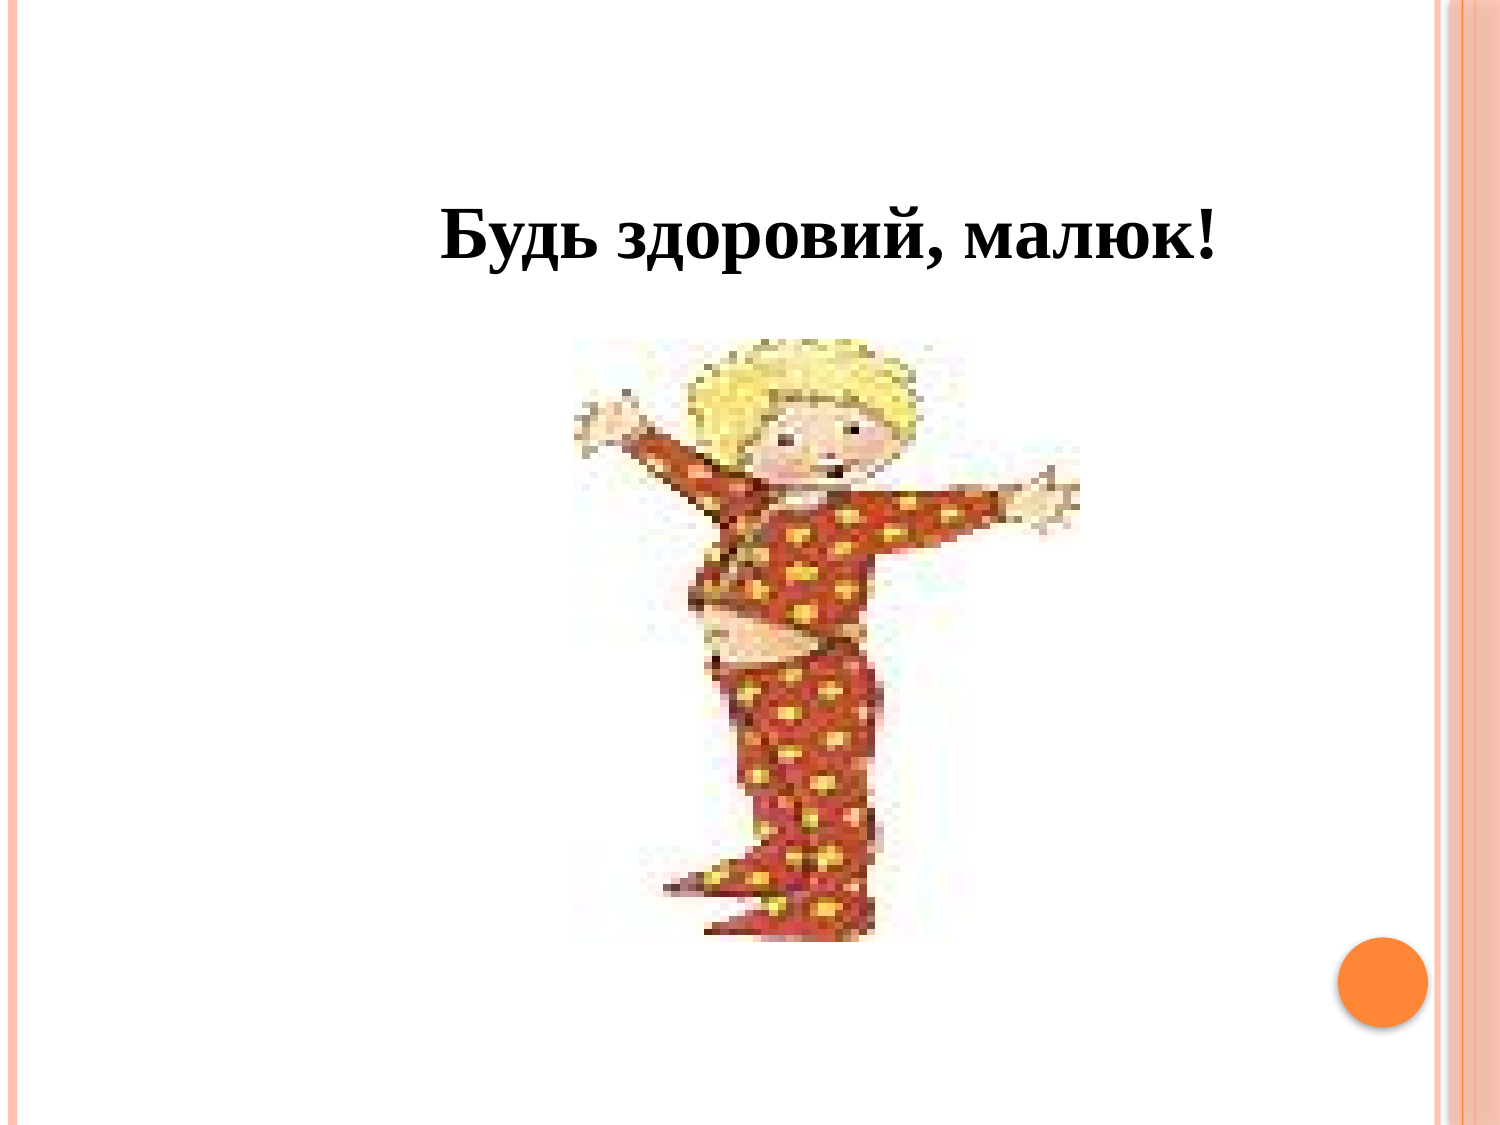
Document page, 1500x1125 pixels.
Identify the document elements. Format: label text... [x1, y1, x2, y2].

text_box Будь здоровий, малюк! [425, 175, 1236, 281]
picture [573, 339, 1081, 942]
